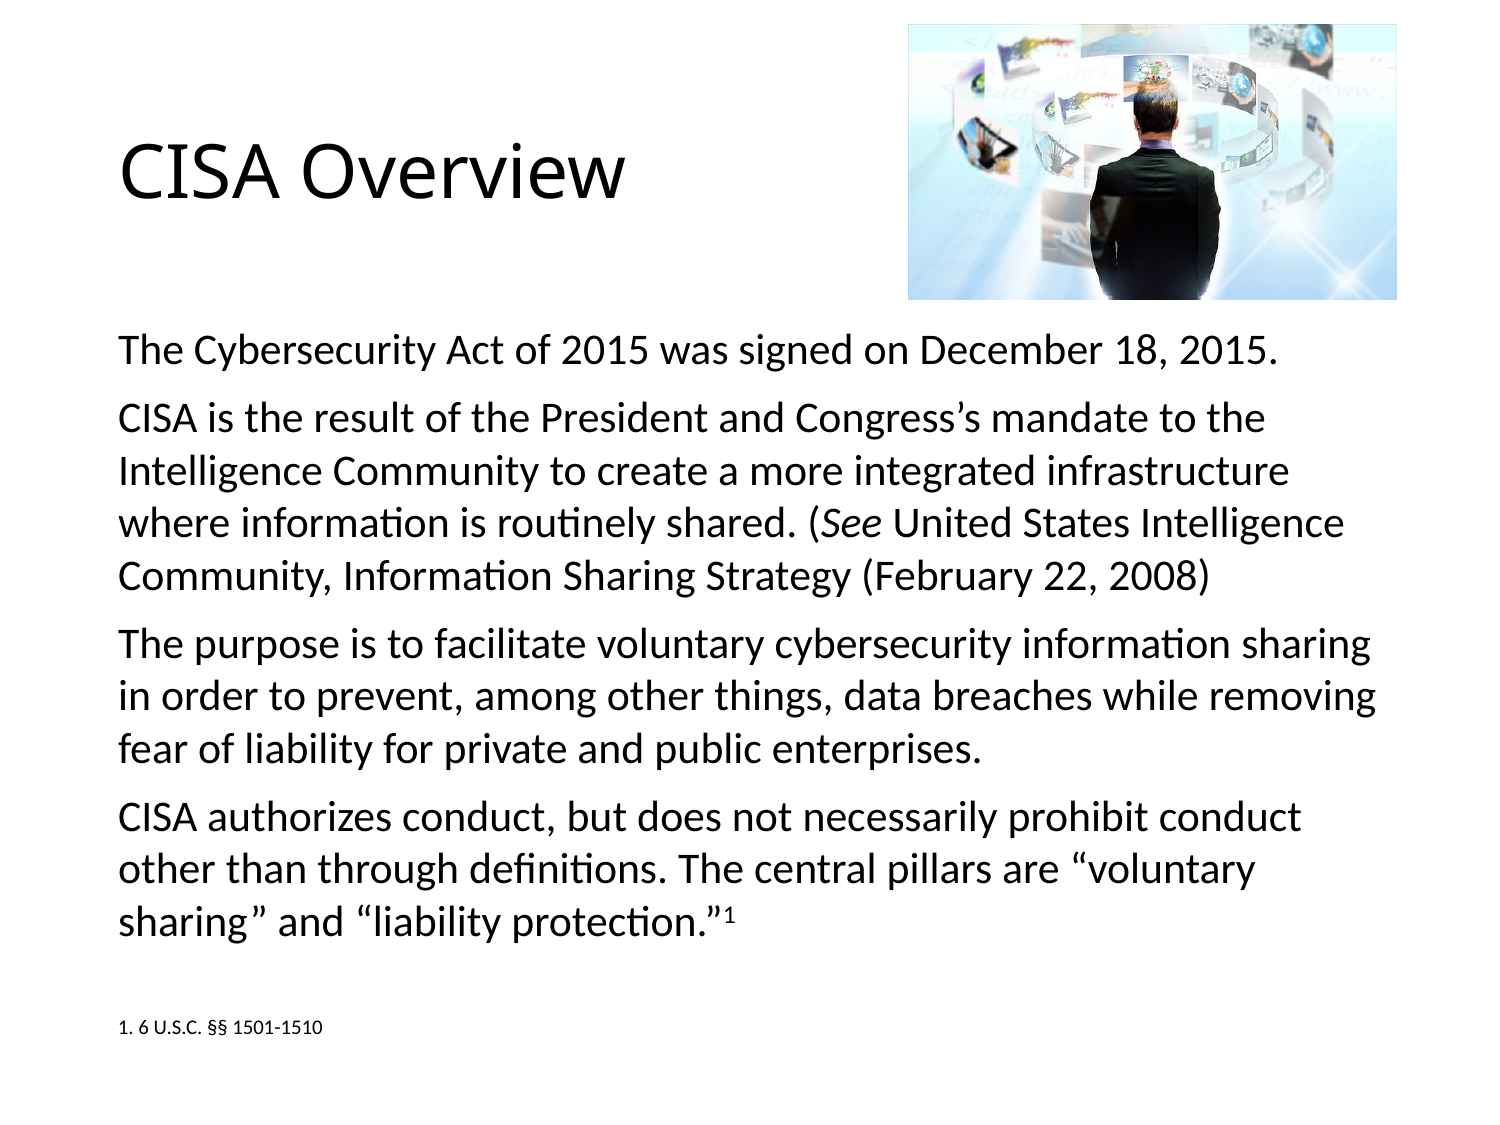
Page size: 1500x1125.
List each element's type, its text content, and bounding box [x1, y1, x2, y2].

list The Cybersecurity Act of 2015 was signed on December 18, 2015. CISA is the result of the President and Congress’s mandate to the Intelligence Community to create a more integrated infrastructure where information is routinely shared. (See United States Intelligence Community, Information Sharing Strategy (February 22, 2008) The purpose is to facilitate voluntary cybersecurity information sharing in order to prevent, among other things, data breaches while removing fear of liability for private and public enterprises. CISA authorizes conduct, but does not necessarily prohibit conduct other than through definitions. The central pillars are “voluntary sharing” and “liability protection.”1 [102, 313, 1398, 1028]
title CISA Overview [102, 59, 908, 278]
picture [908, 24, 1397, 300]
text_box 1. 6 U.S.C. §§ 1501-1510 [103, 1006, 1325, 1071]
